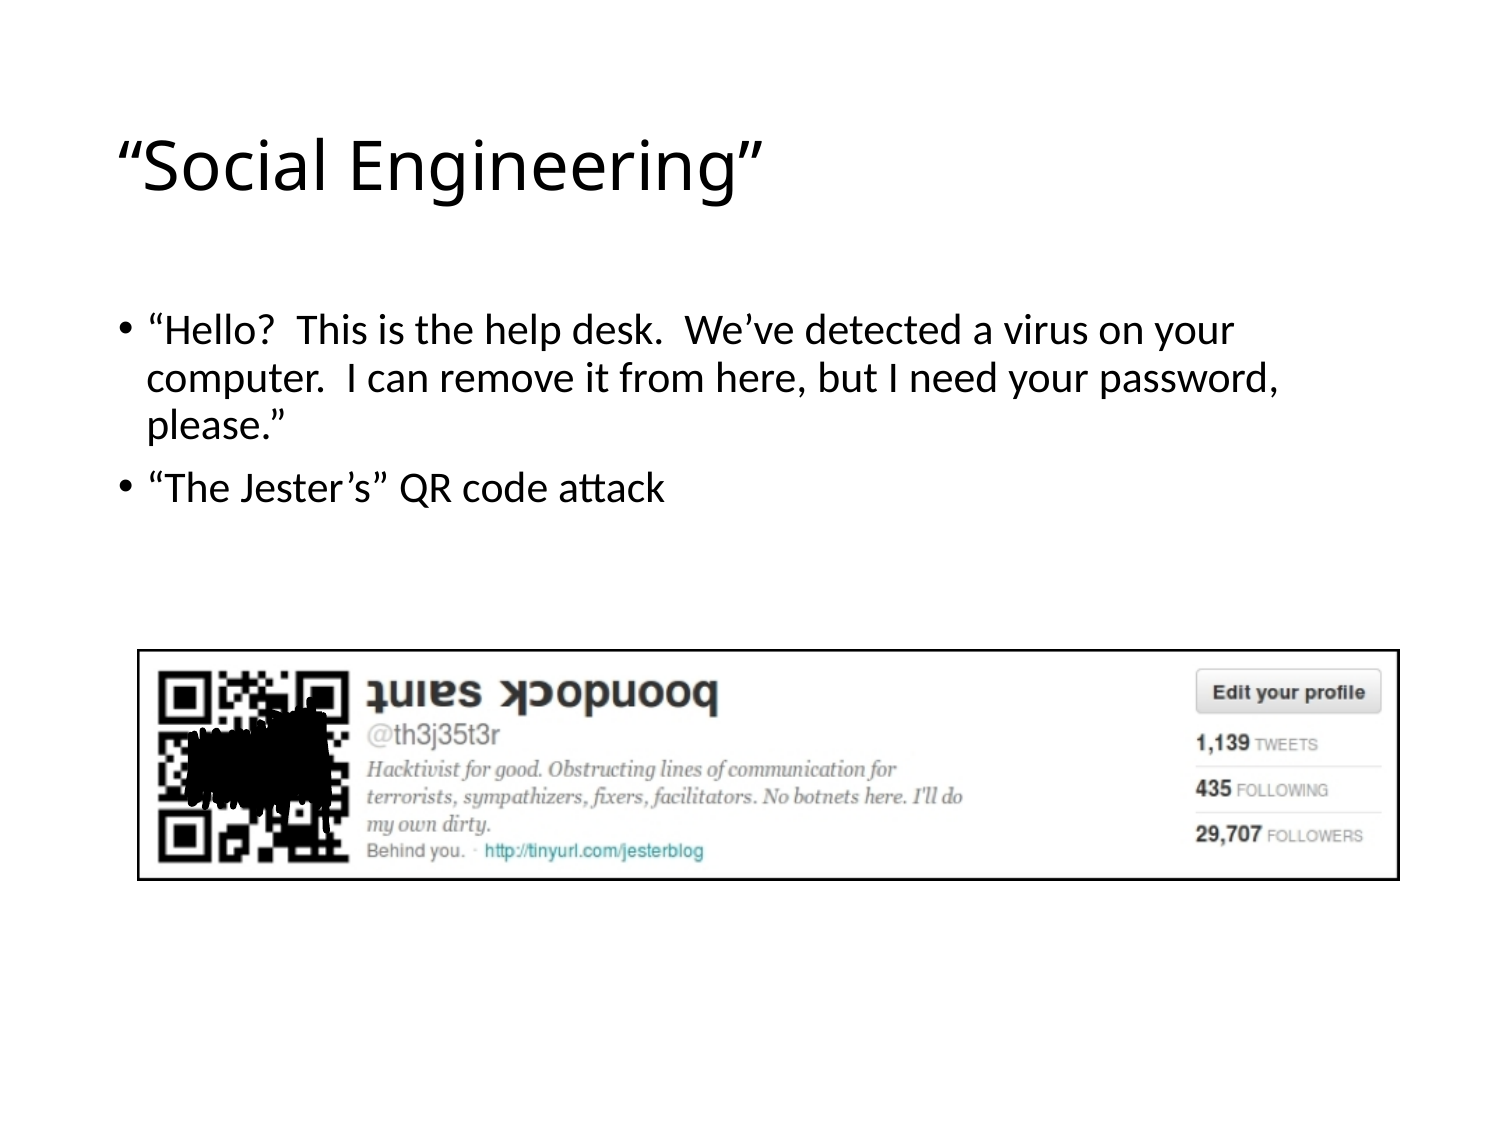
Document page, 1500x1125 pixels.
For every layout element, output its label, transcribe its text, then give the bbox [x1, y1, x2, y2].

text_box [137, 649, 1400, 881]
title “Social Engineering” [103, 59, 1397, 278]
list “Hello? This is the help desk. We’ve detected a virus on your computer. I can remove it from here, but I need your password, please.” “The Jester’s” QR code attack [103, 299, 1397, 1014]
